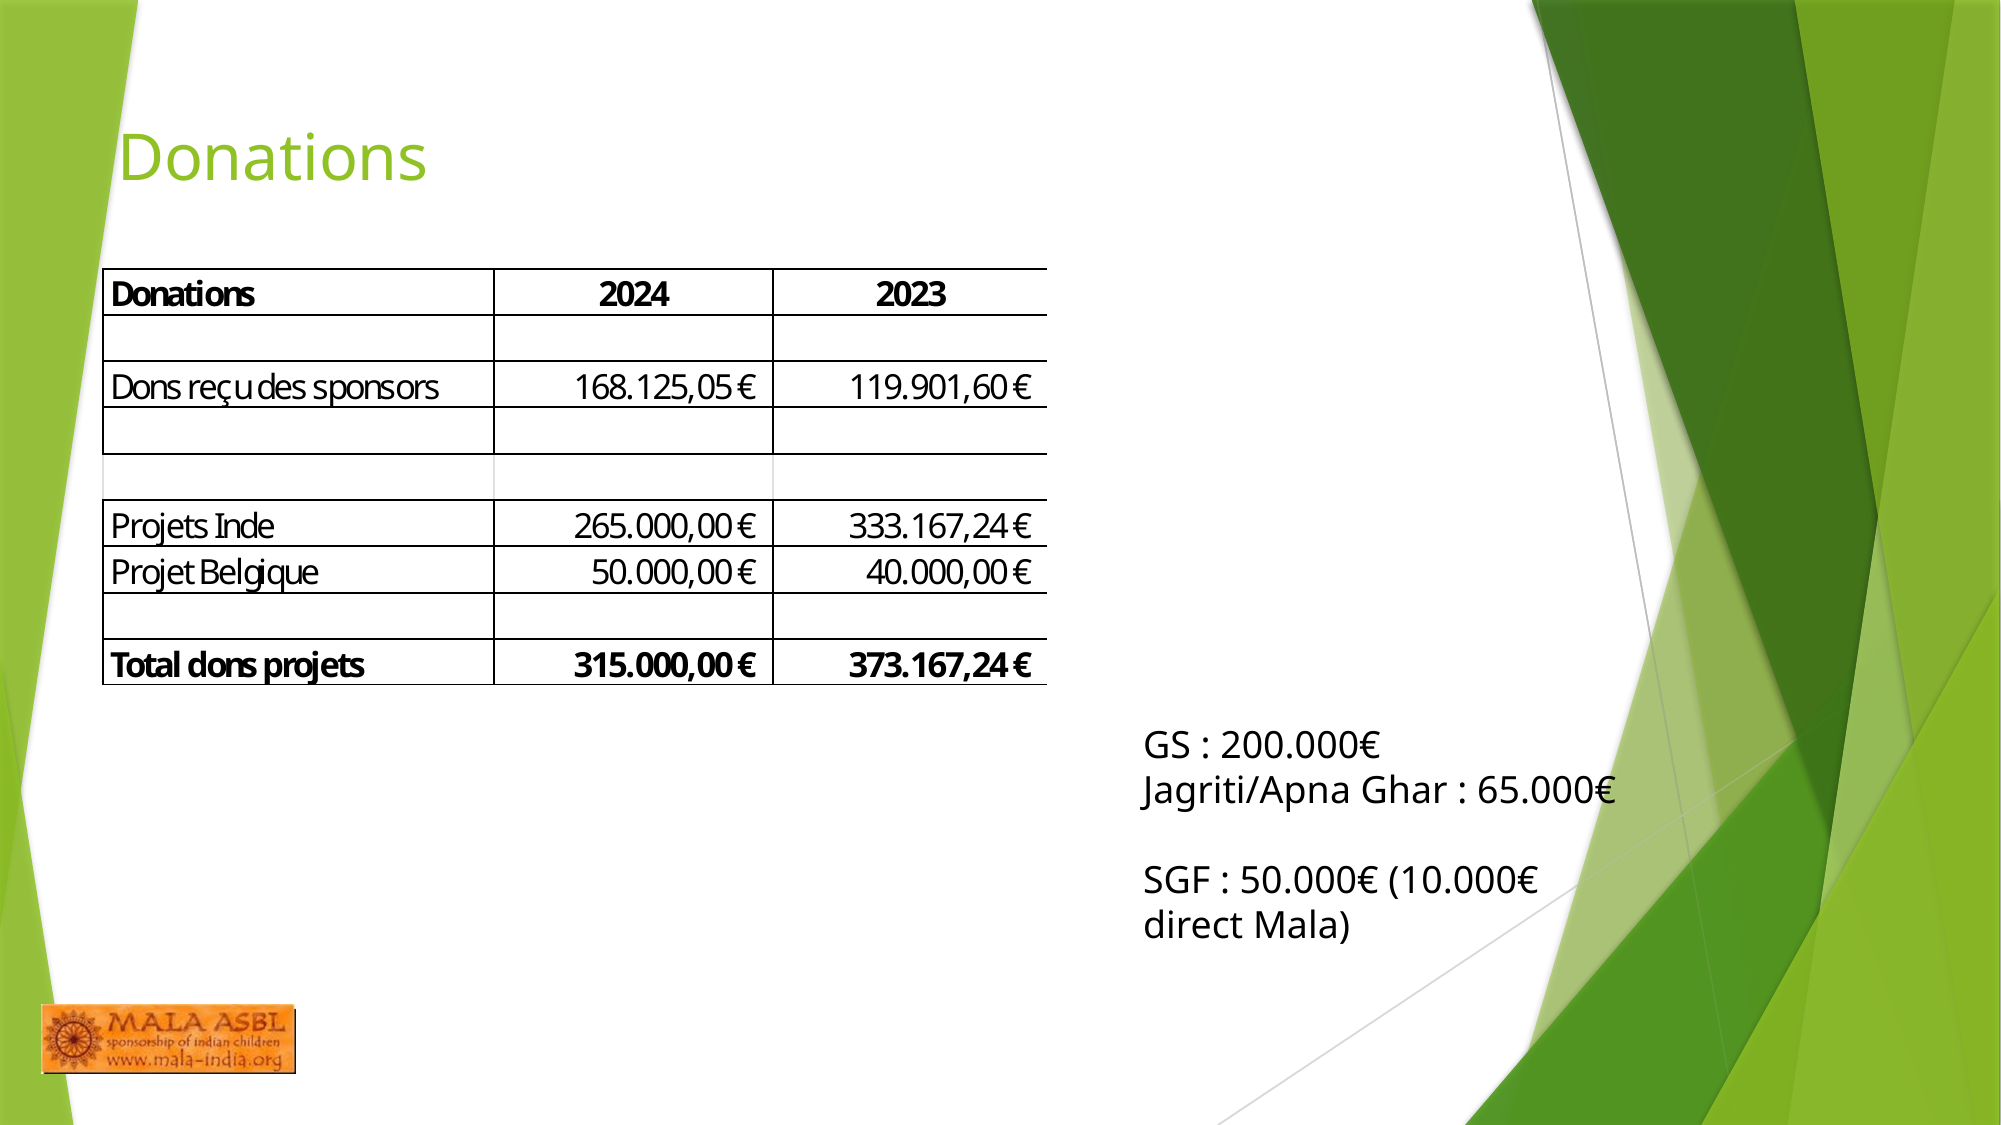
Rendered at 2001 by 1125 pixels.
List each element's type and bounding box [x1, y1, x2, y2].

picture [40, 1003, 297, 1075]
picture [101, 267, 1050, 687]
text_box [0, 0, 2000, 1125]
